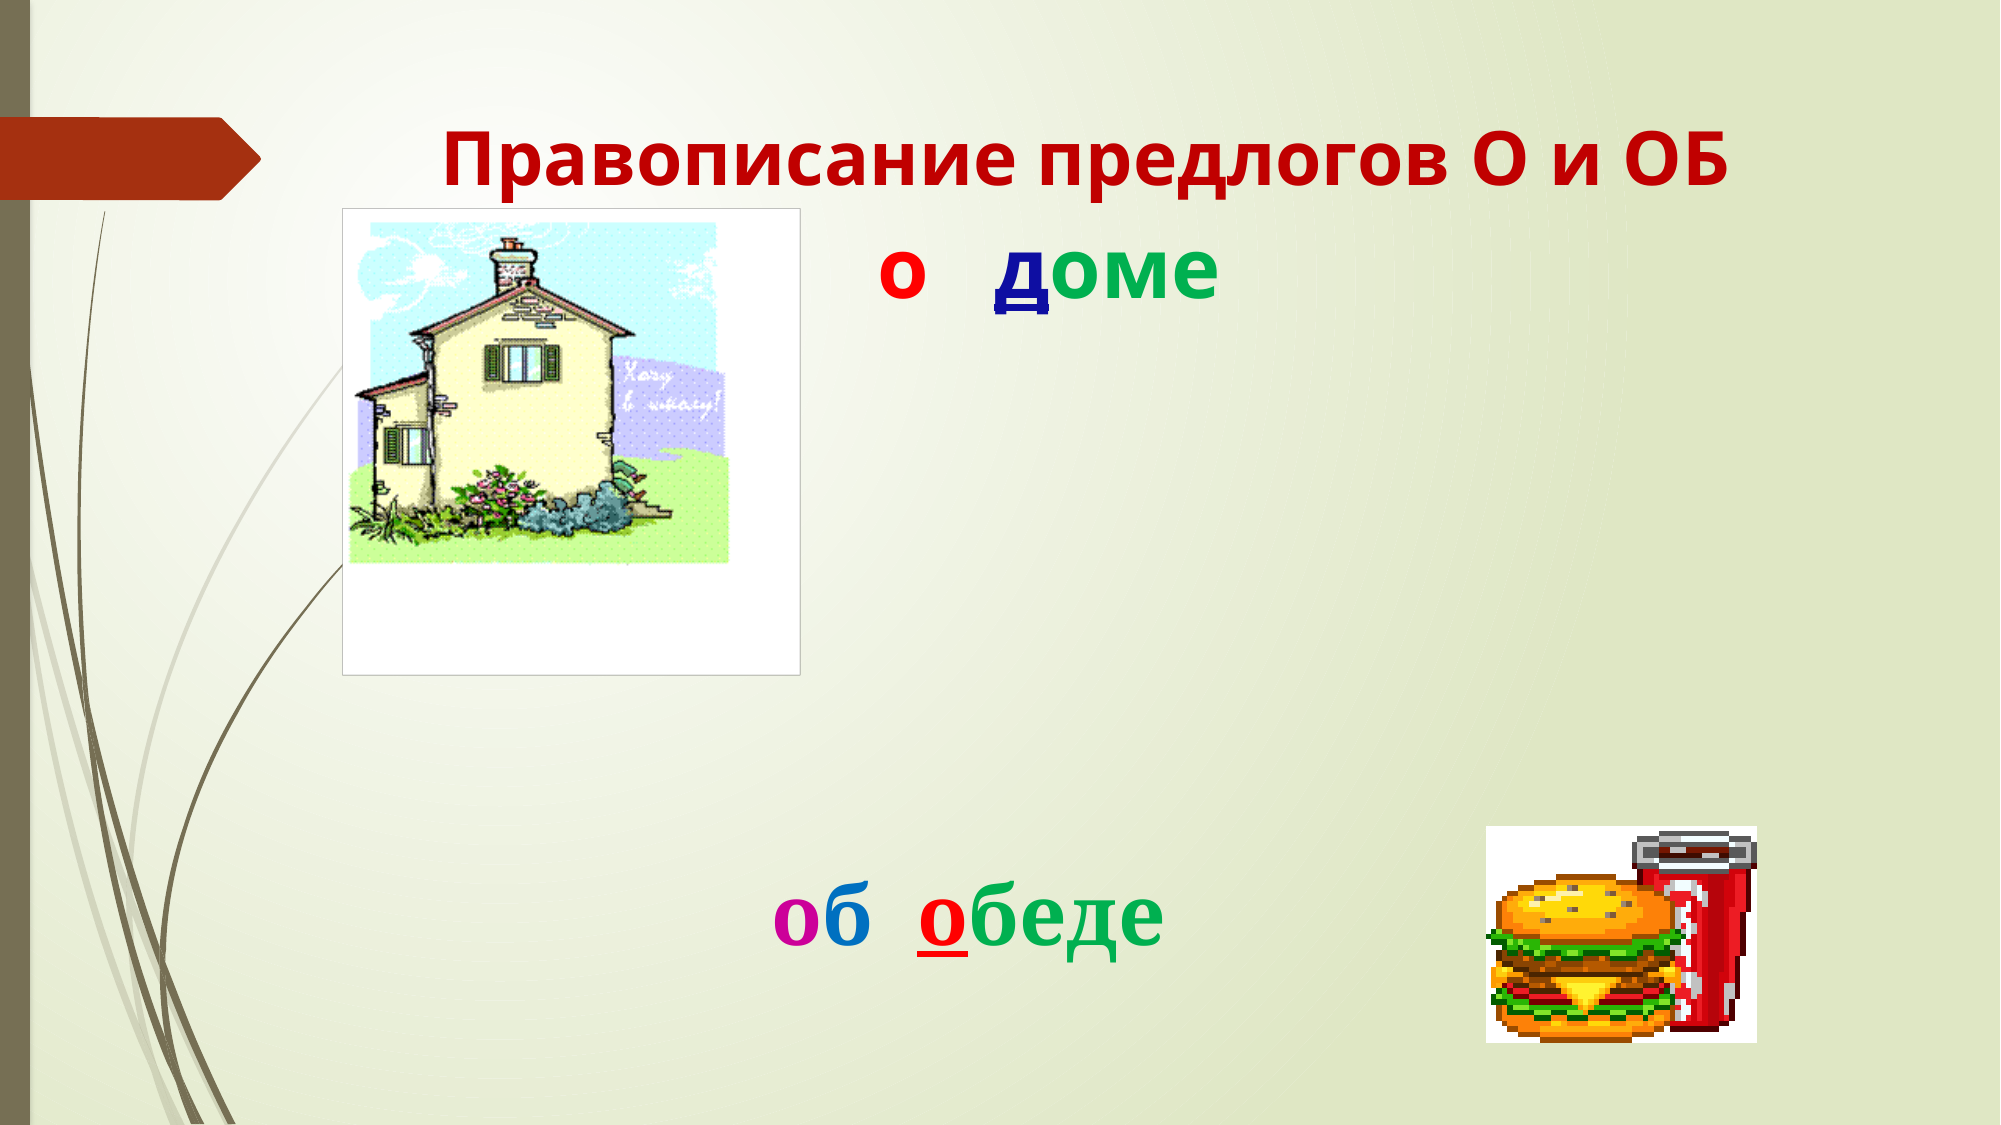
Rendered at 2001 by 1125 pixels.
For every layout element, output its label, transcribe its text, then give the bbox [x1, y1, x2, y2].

text_box о доме [862, 207, 1236, 323]
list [340, 207, 803, 677]
text_box об обеде [756, 504, 1271, 969]
title Правописание предлогов О и ОБ [425, 102, 1888, 313]
picture [1486, 826, 1757, 1043]
